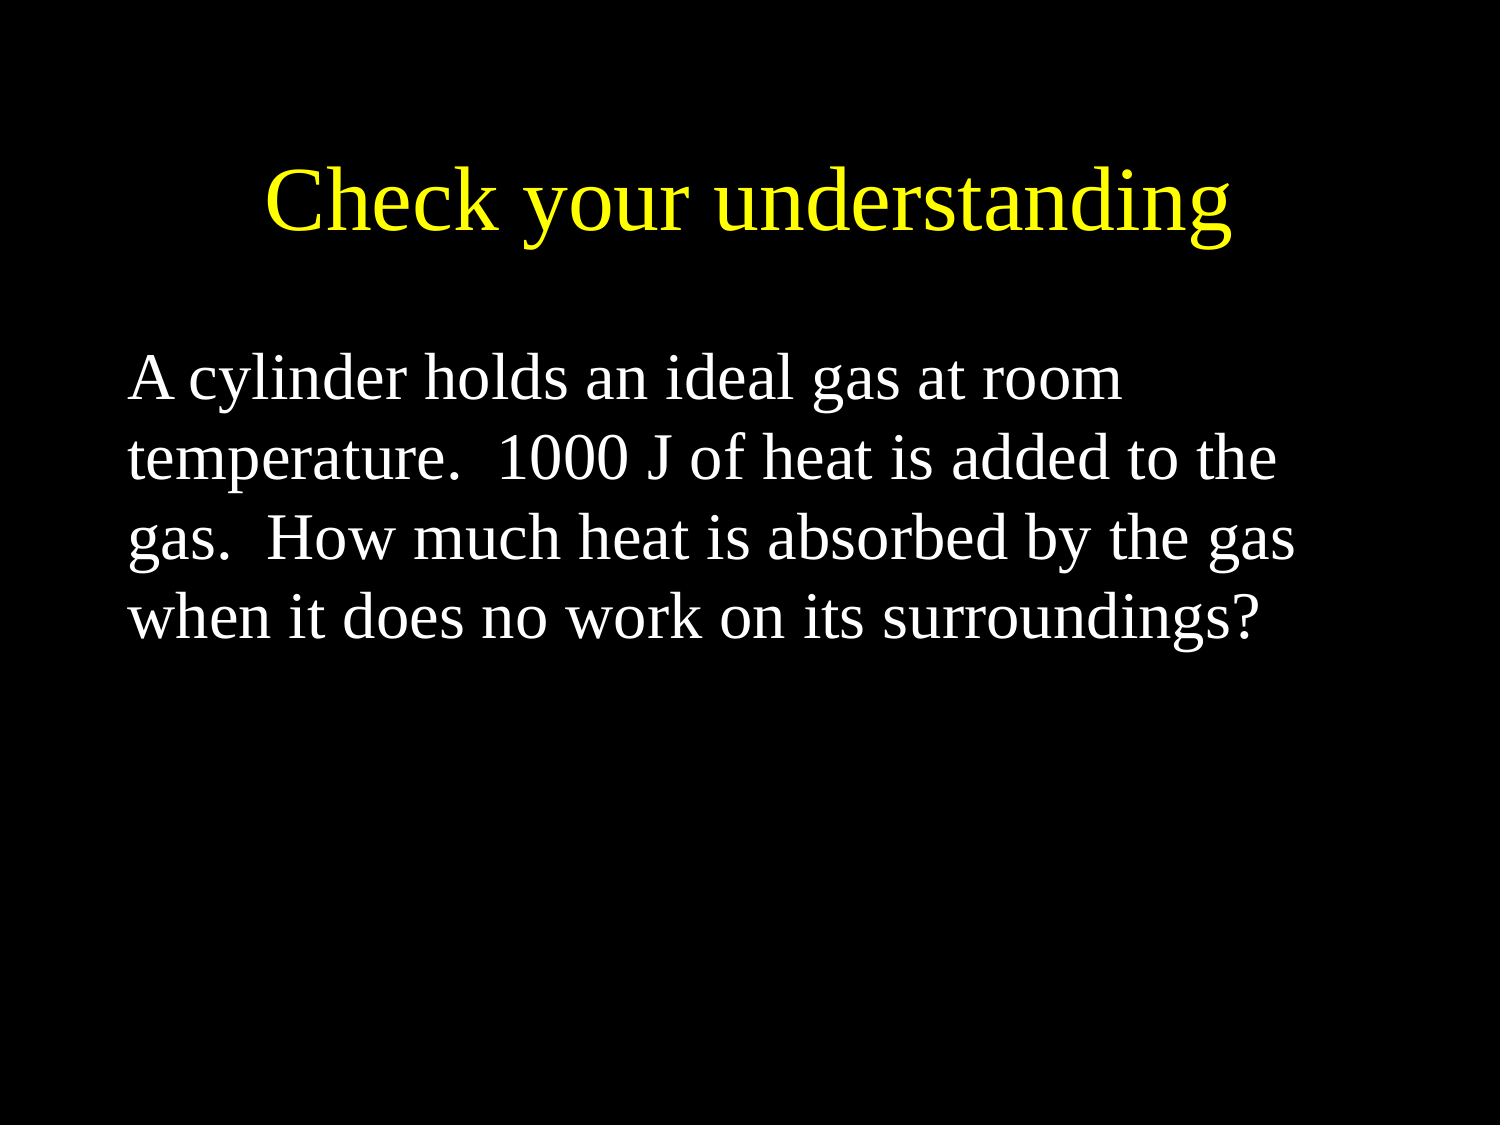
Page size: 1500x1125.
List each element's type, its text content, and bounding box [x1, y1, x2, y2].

list A cylinder holds an ideal gas at room temperature. 1000 J of heat is added to the gas. How much heat is absorbed by the gas when it does no work on its surroundings? [112, 324, 1388, 1000]
title Check your understanding [112, 99, 1388, 288]
